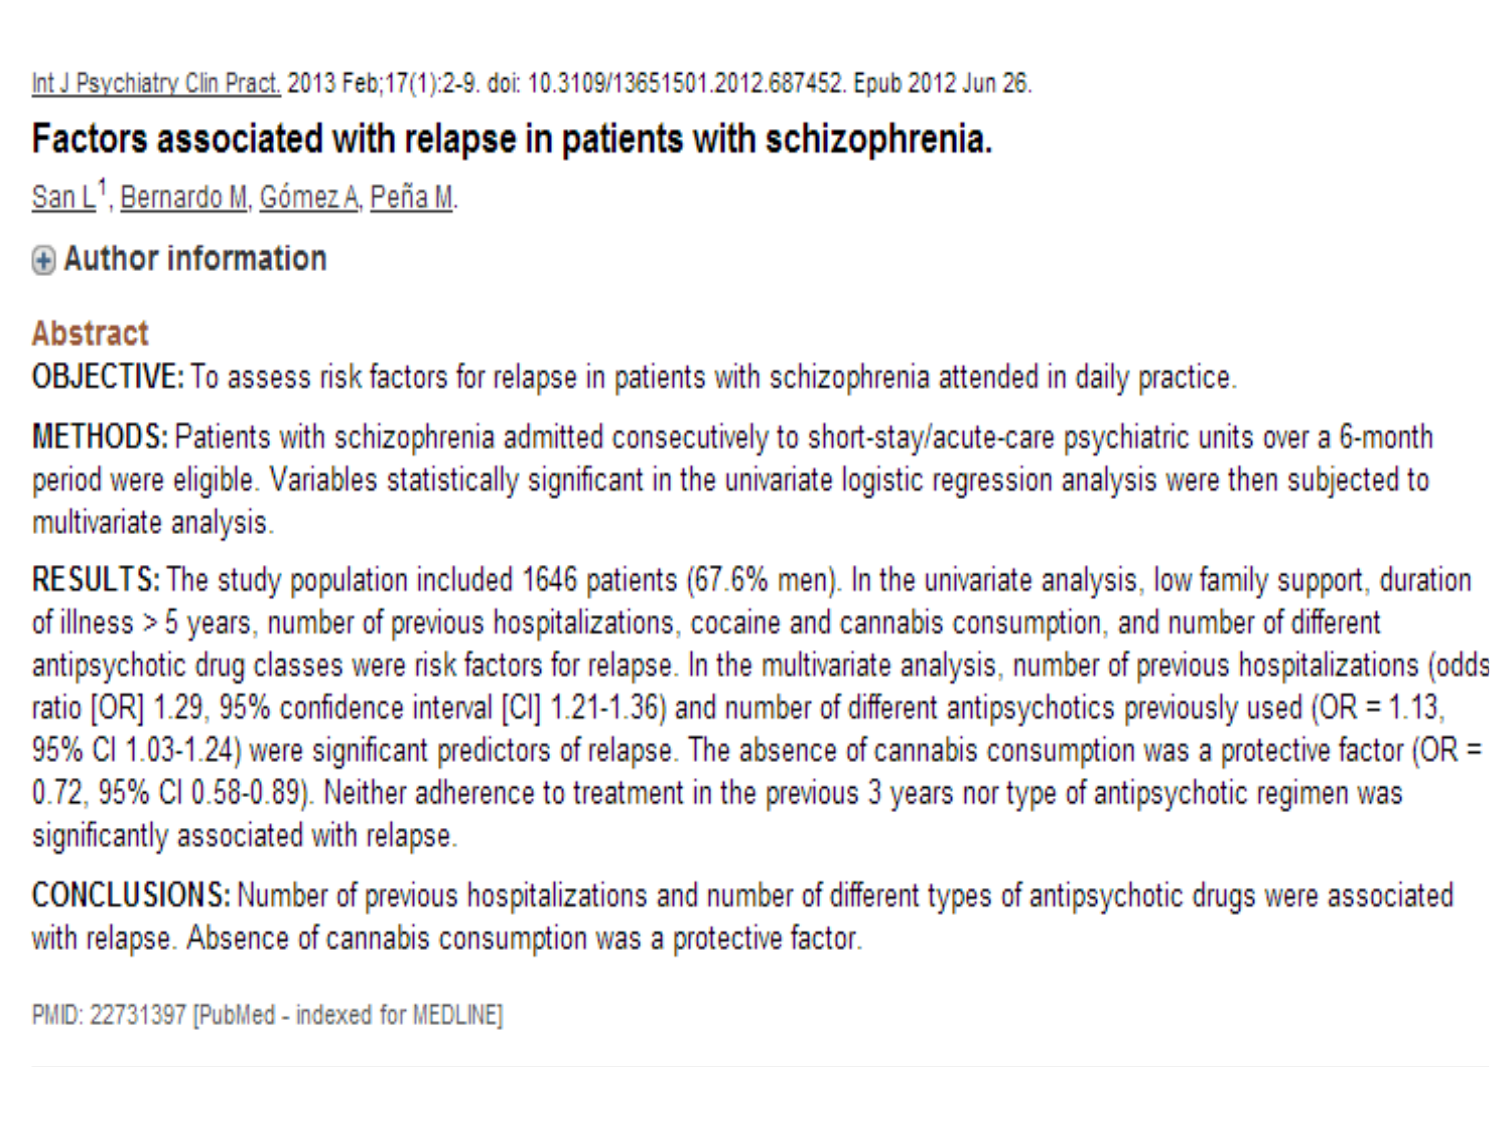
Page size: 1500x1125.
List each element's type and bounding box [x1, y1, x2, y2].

list [0, 46, 1490, 1067]
